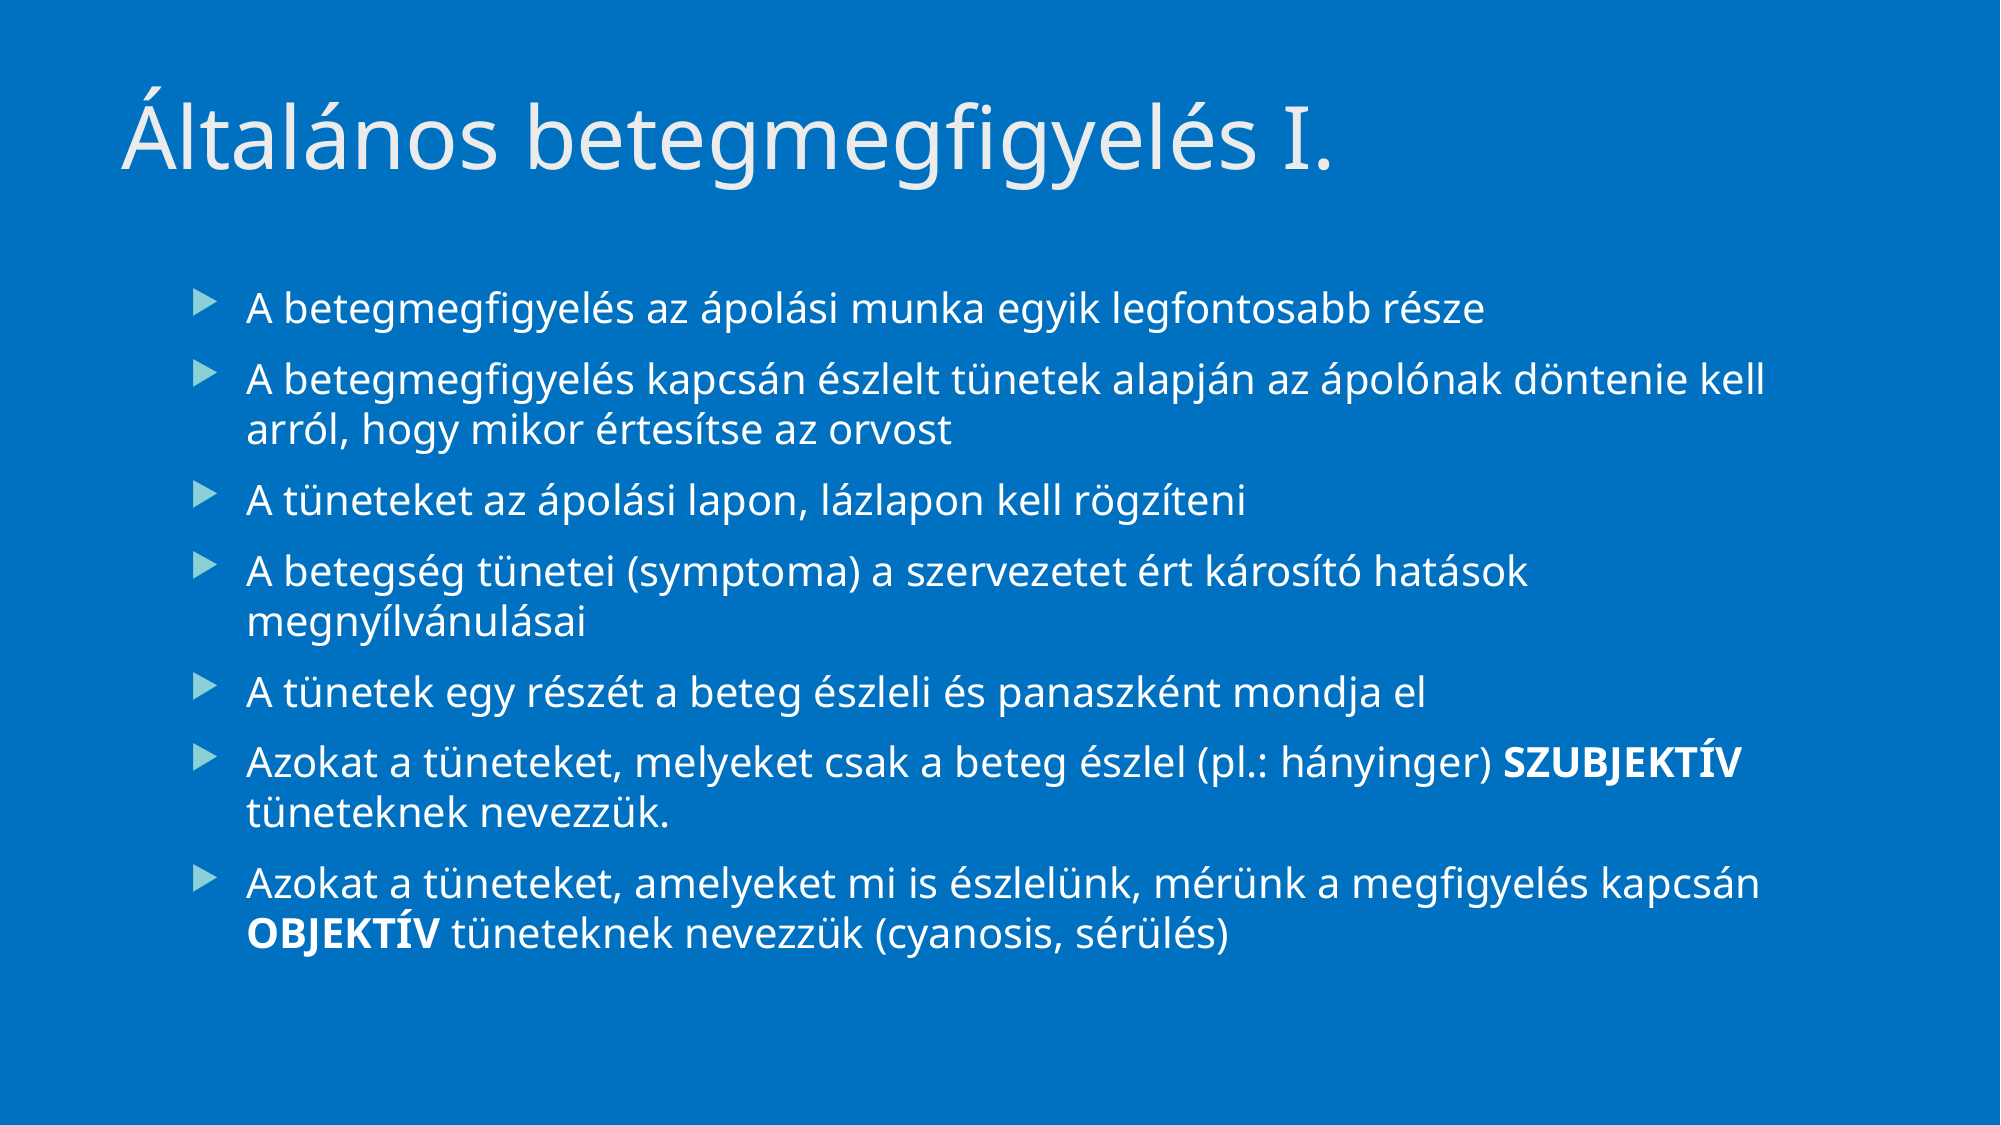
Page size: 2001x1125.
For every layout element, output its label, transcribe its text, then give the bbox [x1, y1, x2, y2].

list A betegmegfigyelés az ápolási munka egyik legfontosabb része A betegmegfigyelés kapcsán észlelt tünetek alapján az ápolónak döntenie kell arról, hogy mikor értesítse az orvost A tüneteket az ápolási lapon, lázlapon kell rögzíteni A betegség tünetei (symptoma) a szervezetet ért károsító hatások megnyílvánulásai A tünetek egy részét a beteg észleli és panaszként mondja el Azokat a tüneteket, melyeket csak a beteg észlel (pl.: hányinger) SZUBJEKTÍV tüneteknek nevezzük. Azokat a tüneteket, amelyeket mi is észlelünk, mérünk a megfigyelés kapcsán OBJEKTÍV tüneteknek nevezzük (cyanosis, sérülés) [175, 273, 1785, 1036]
title Általános betegmegfigyelés I. [106, 74, 1649, 304]
